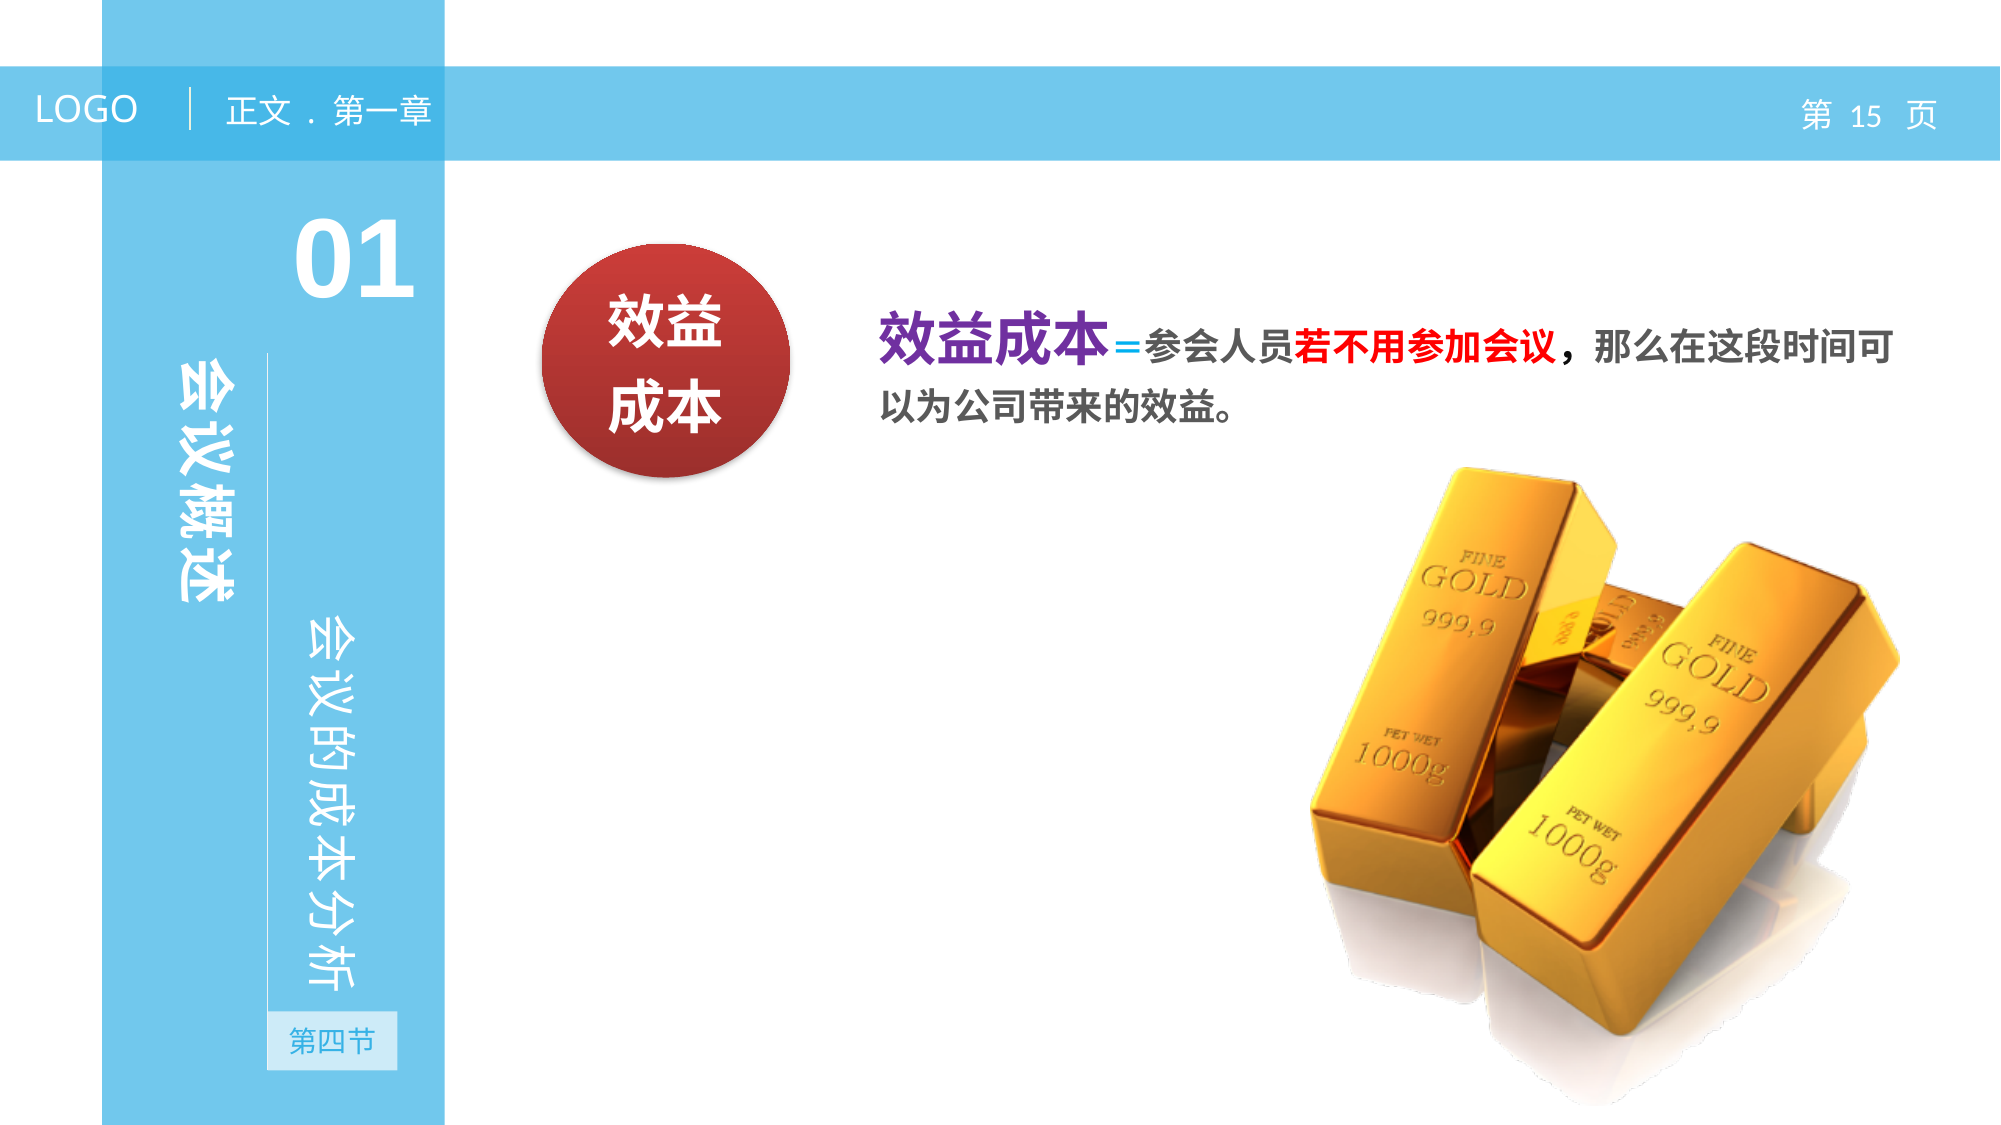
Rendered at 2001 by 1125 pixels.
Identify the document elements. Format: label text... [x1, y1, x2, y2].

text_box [541, 243, 791, 478]
text_box 效益成本＝参会人员若不用参加会议，那么在这段时间可以为公司带来的效益。 [863, 278, 1922, 436]
picture [1309, 467, 1901, 1106]
